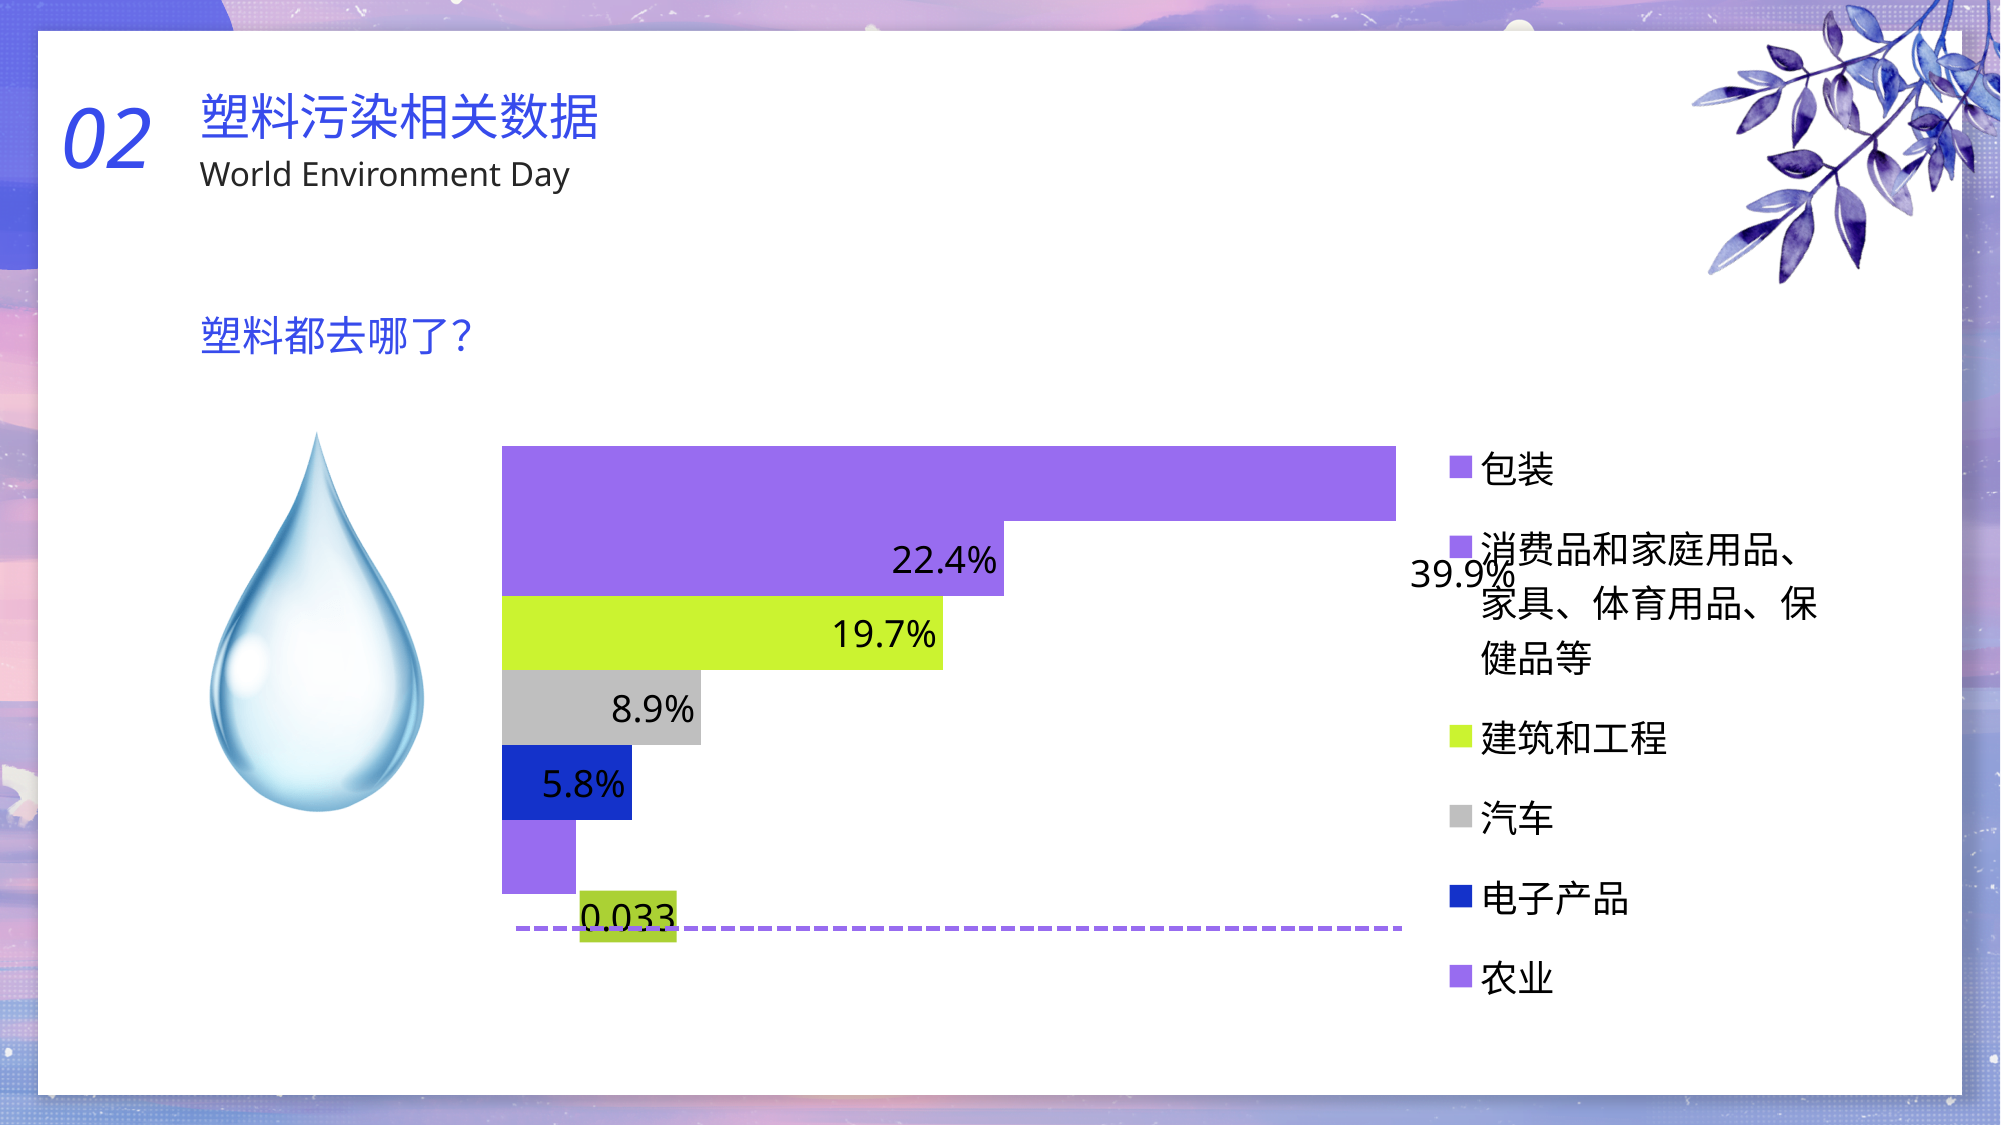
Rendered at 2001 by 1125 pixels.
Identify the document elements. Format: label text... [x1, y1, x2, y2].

chart [473, 367, 1841, 1035]
picture [207, 430, 427, 817]
picture [0, 0, 2001, 1125]
text_box 塑料都去哪了？ [185, 301, 682, 367]
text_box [40, 77, 729, 202]
